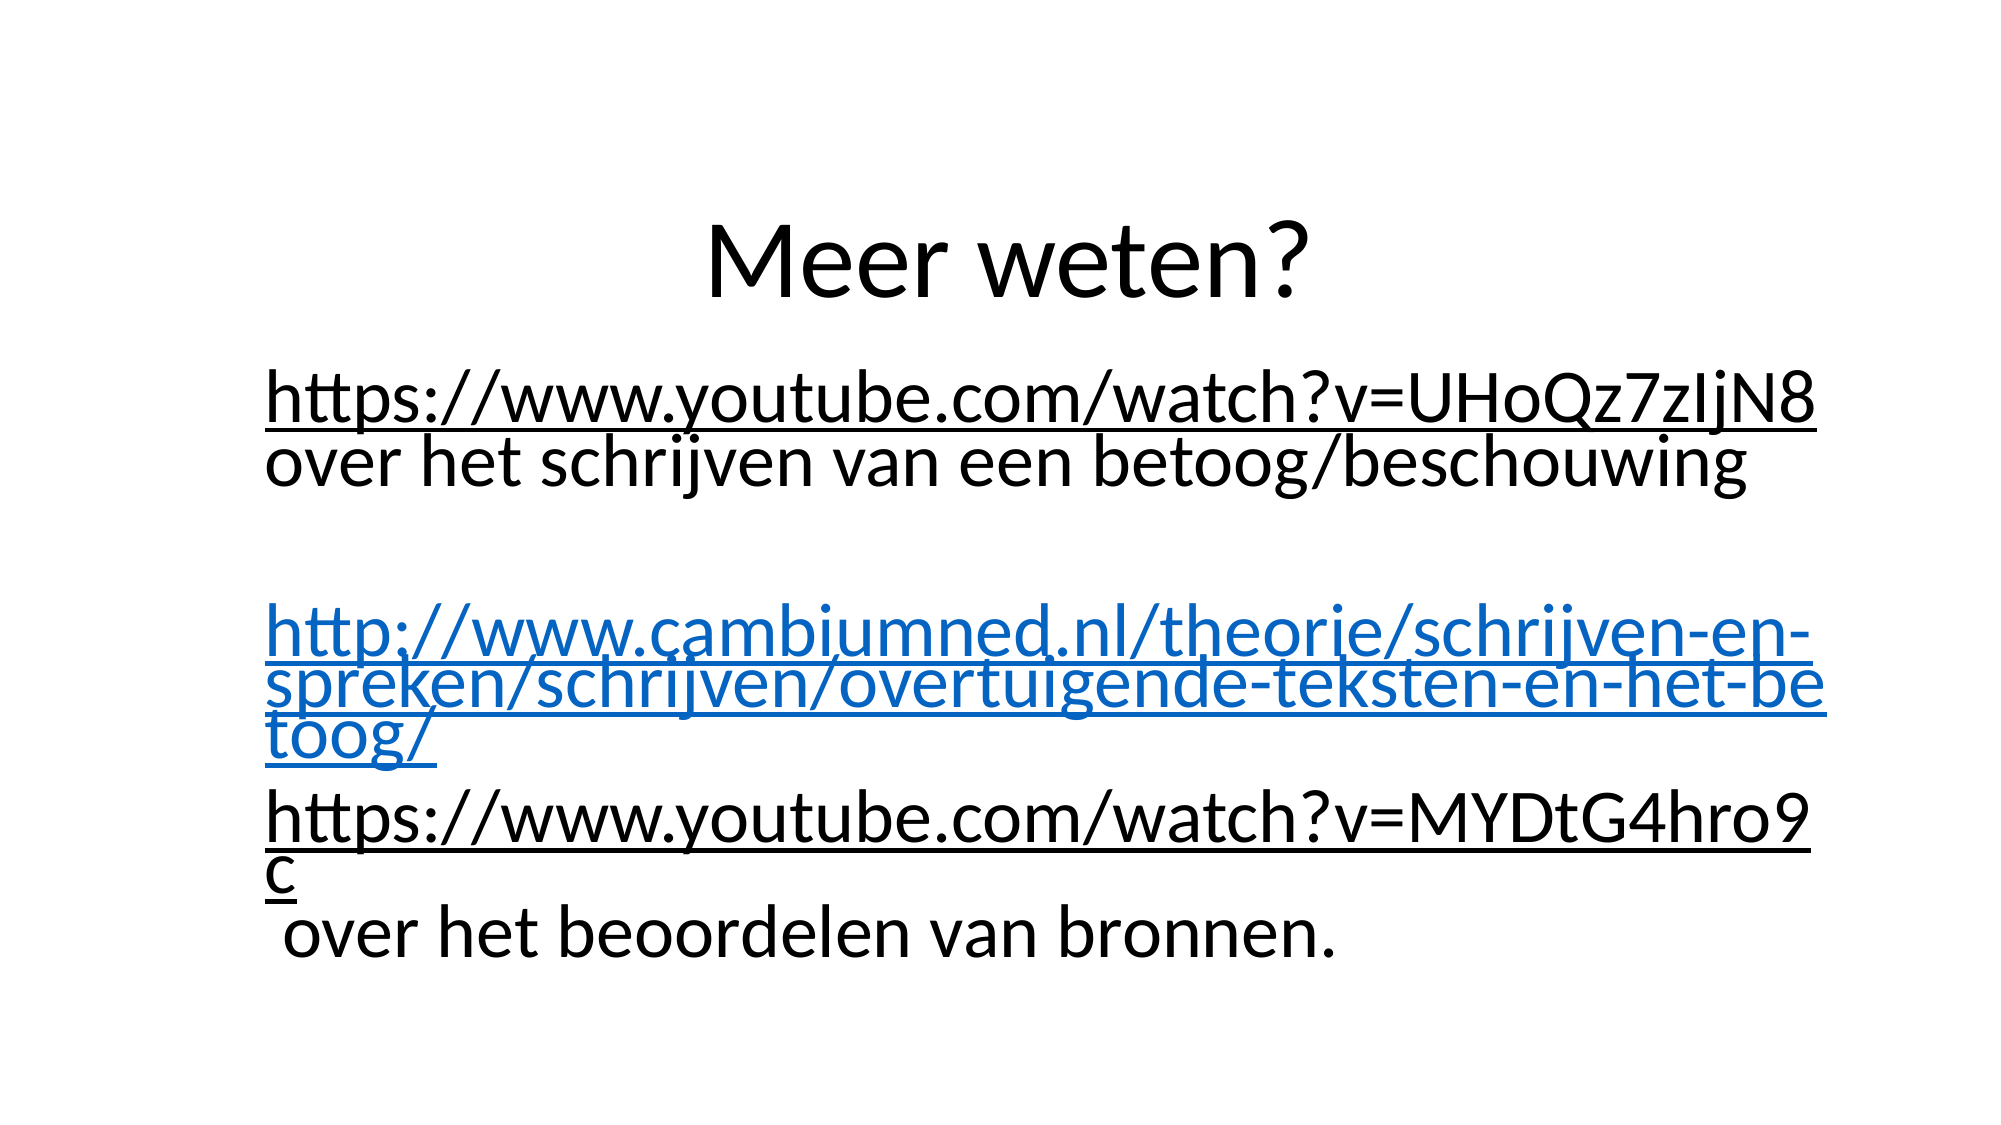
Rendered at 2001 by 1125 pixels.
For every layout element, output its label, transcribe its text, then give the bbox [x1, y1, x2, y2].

subtitle https://www.youtube.com/watch?v=UHoQz7zIjN8 over het schrijven van een betoog/beschouwing http://www.cambiumned.nl/theorie/schrijven-en-spreken/schrijven/overtuigende-teksten-en-het-betoog/ https://www.youtube.com/watch?v=MYDtG4hro9c over het beoordelen van bronnen. [249, 364, 1849, 971]
title Meer weten? [249, 184, 1769, 330]
